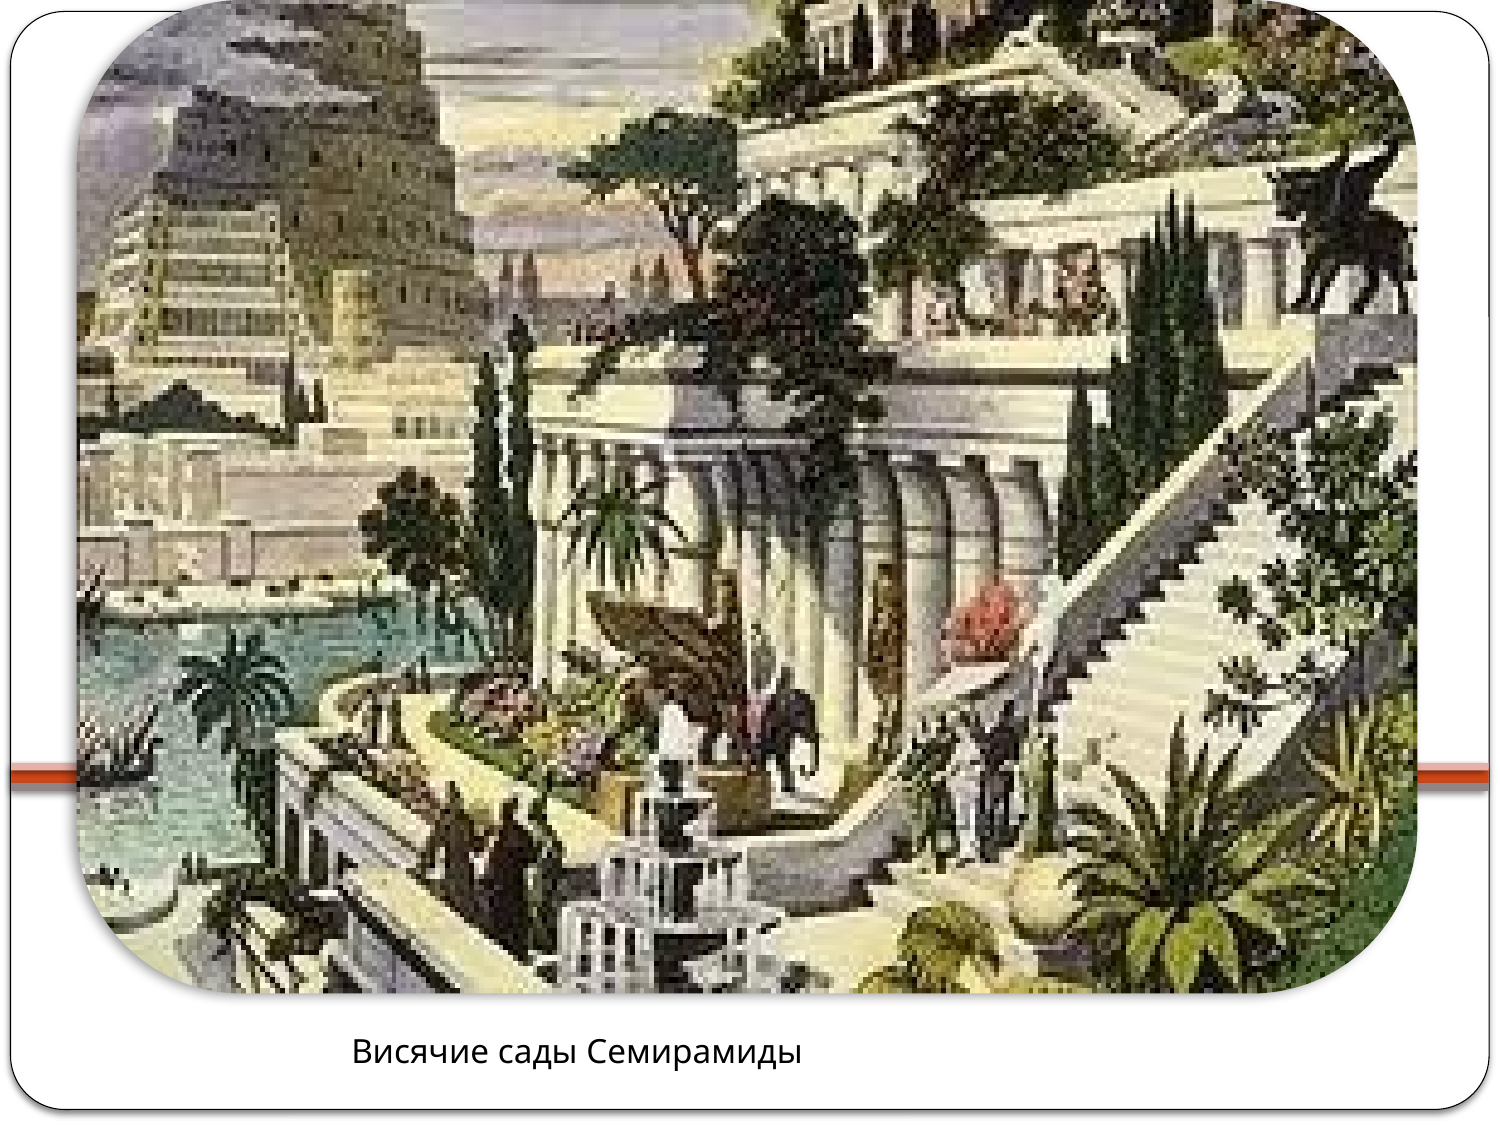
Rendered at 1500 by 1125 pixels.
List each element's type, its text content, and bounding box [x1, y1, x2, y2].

list Висячие сады Семирамиды [336, 1023, 1237, 1125]
picture [76, 0, 1418, 994]
